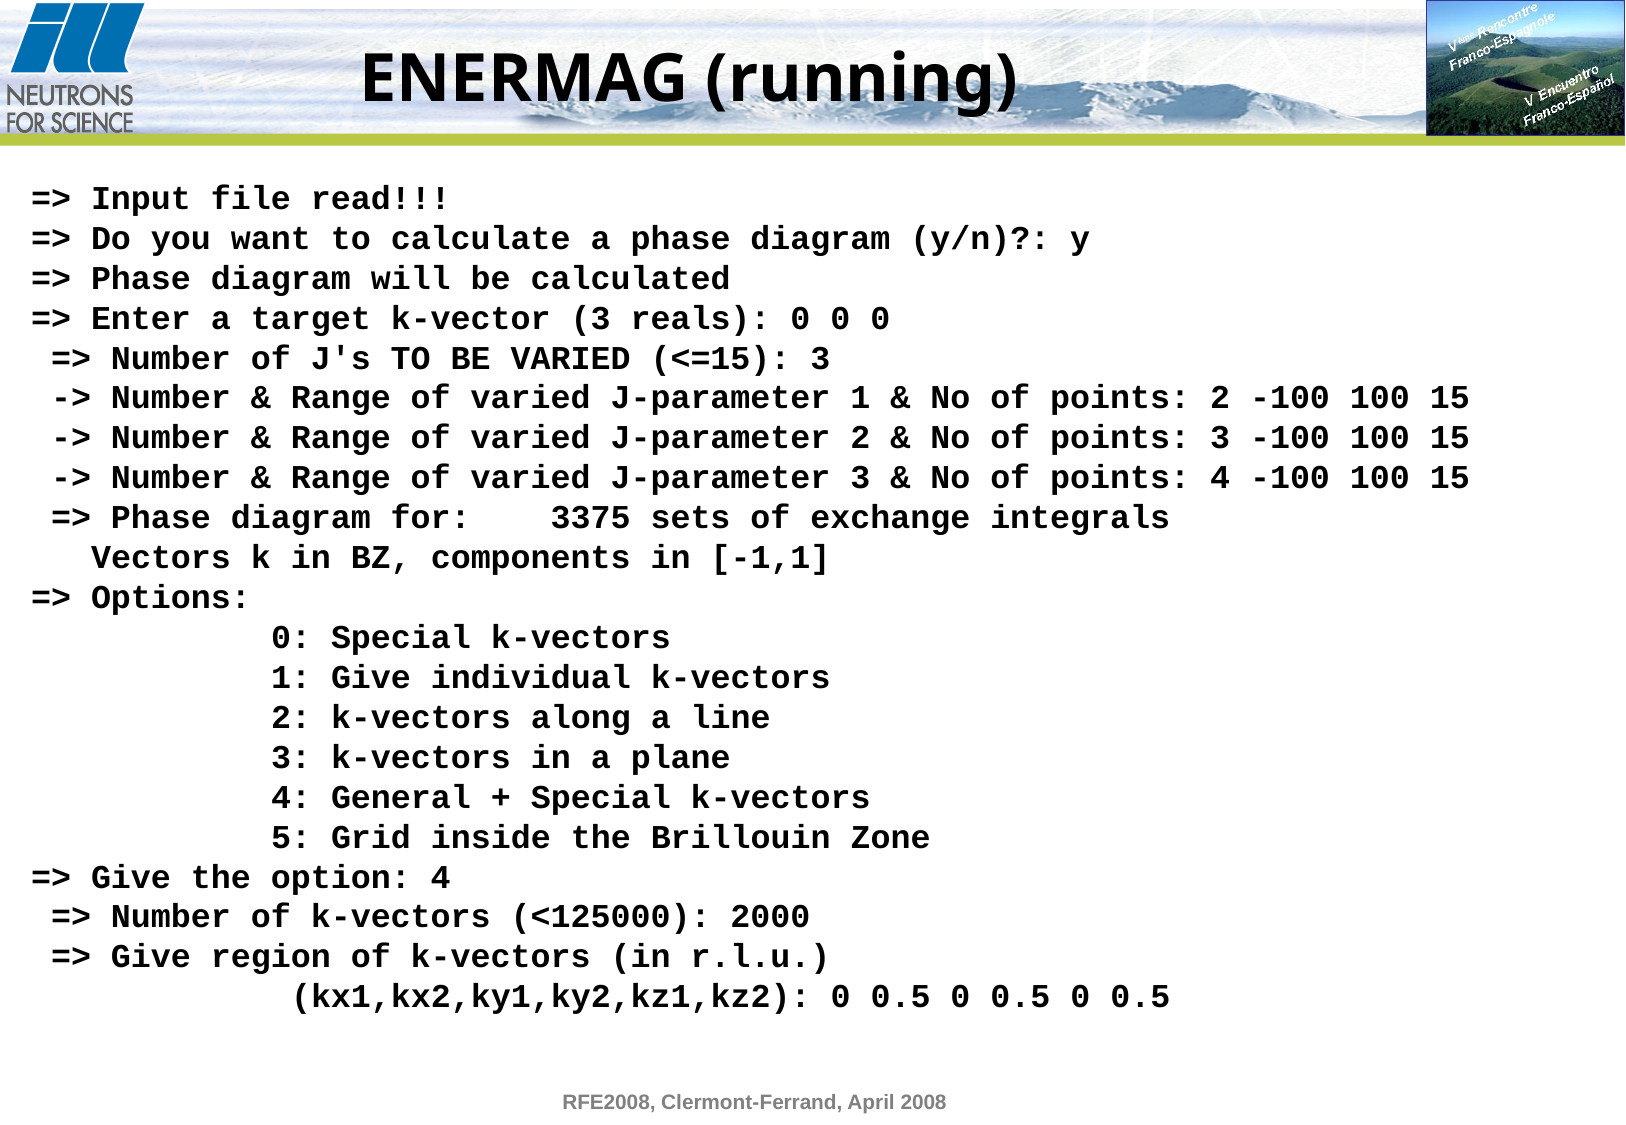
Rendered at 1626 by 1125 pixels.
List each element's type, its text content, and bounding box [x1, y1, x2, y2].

text_box => Input file read!!! => Do you want to calculate a phase diagram (y/n)?: y => Phase diagram will be calculated => Enter a target k-vector (3 reals): 0 0 0 => Number of J's TO BE VARIED (<=15): 3 -> Number & Range of varied J-parameter 1 & No of points: 2 -100 100 15 -> Number & Range of varied J-parameter 2 & No of points: 3 -100 100 15 -> Number & Range of varied J-parameter 3 & No of points: 4 -100 100 15 => Phase diagram for: 3375 sets of exchange integrals Vectors k in BZ, components in [-1,1] => Options: 0: Special k-vectors 1: Give individual k-vectors 2: k-vectors along a line 3: k-vectors in a plane 4: General + Special k-vectors 5: Grid inside the Brillouin Zone => Give the option: 4 => Number of k-vectors (<125000): 2000 => Give region of k-vectors (in r.l.u.) (kx1,kx2,ky1,ky2,kz1,kz2): 0 0.5 0 0.5 0 0.5 [16, 168, 1614, 1022]
picture [1297, 0, 1625, 136]
title ENERMAG (running) [81, 0, 1297, 150]
picture [0, 1, 81, 133]
